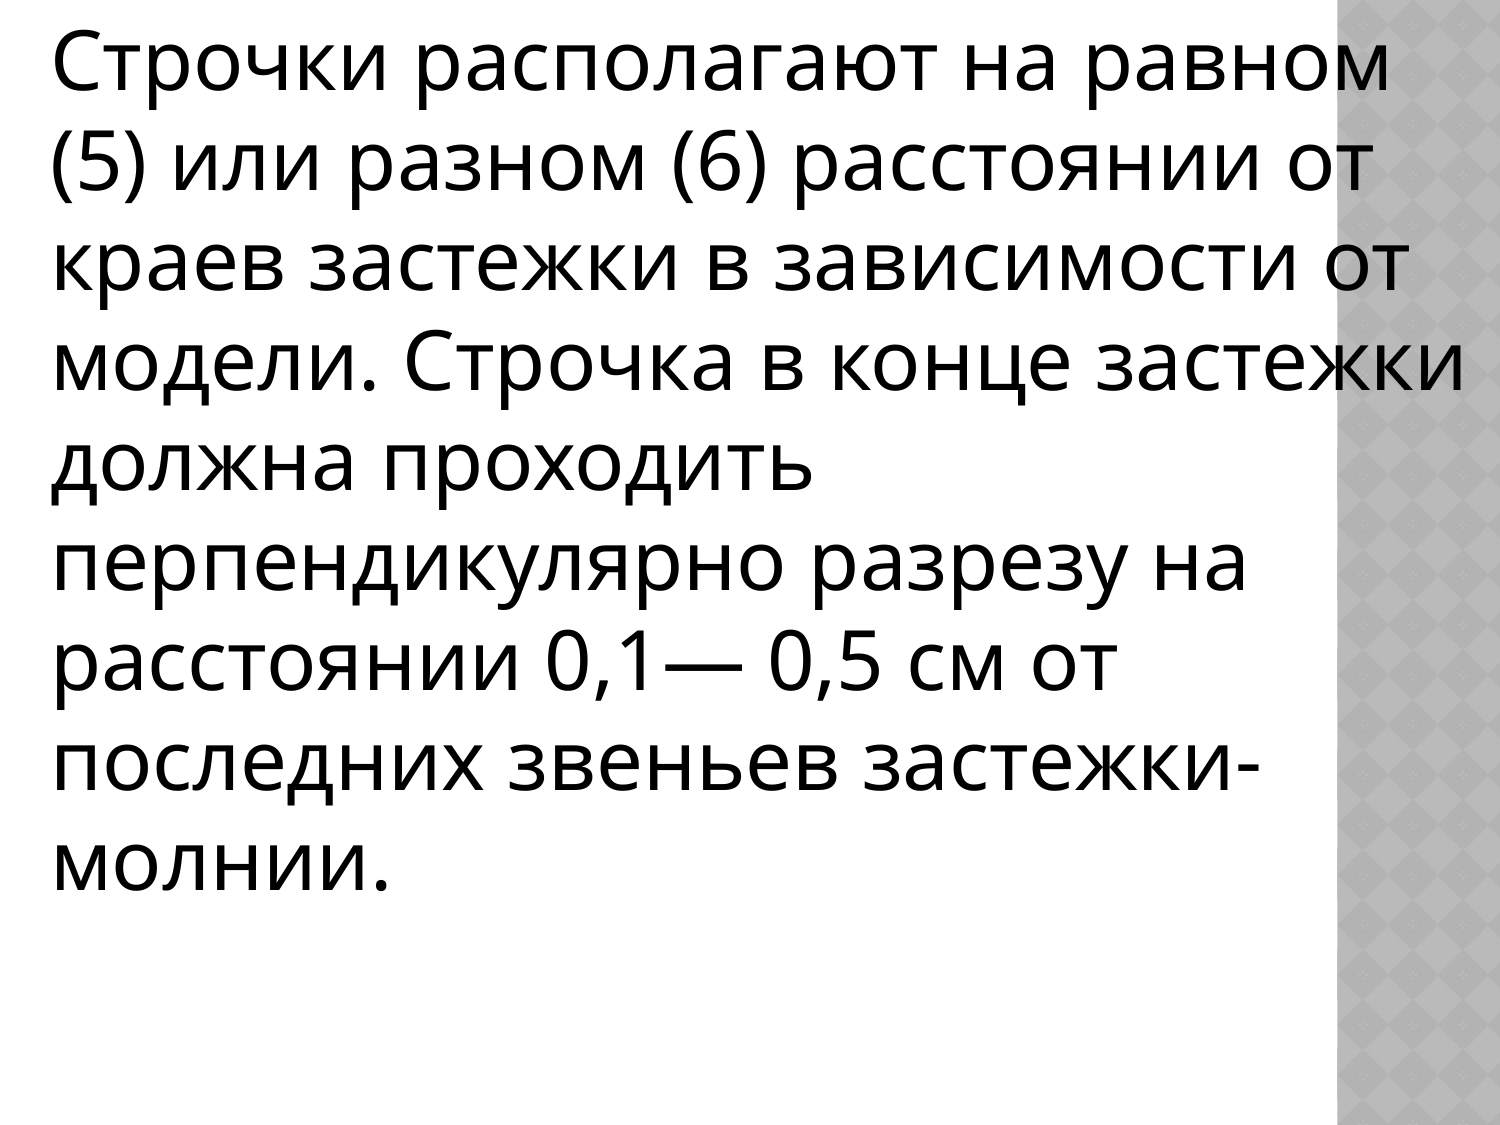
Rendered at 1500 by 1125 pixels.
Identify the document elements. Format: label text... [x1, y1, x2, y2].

text_box Строчки располагают на равном (5) или разном (6) расстоянии от краев застежки в зависимости от модели. Строчка в конце застежки должна проходить перпендикулярно разрезу на расстоянии 0,1— 0,5 см от последних звеньев застежки-молнии. [35, 0, 1500, 915]
